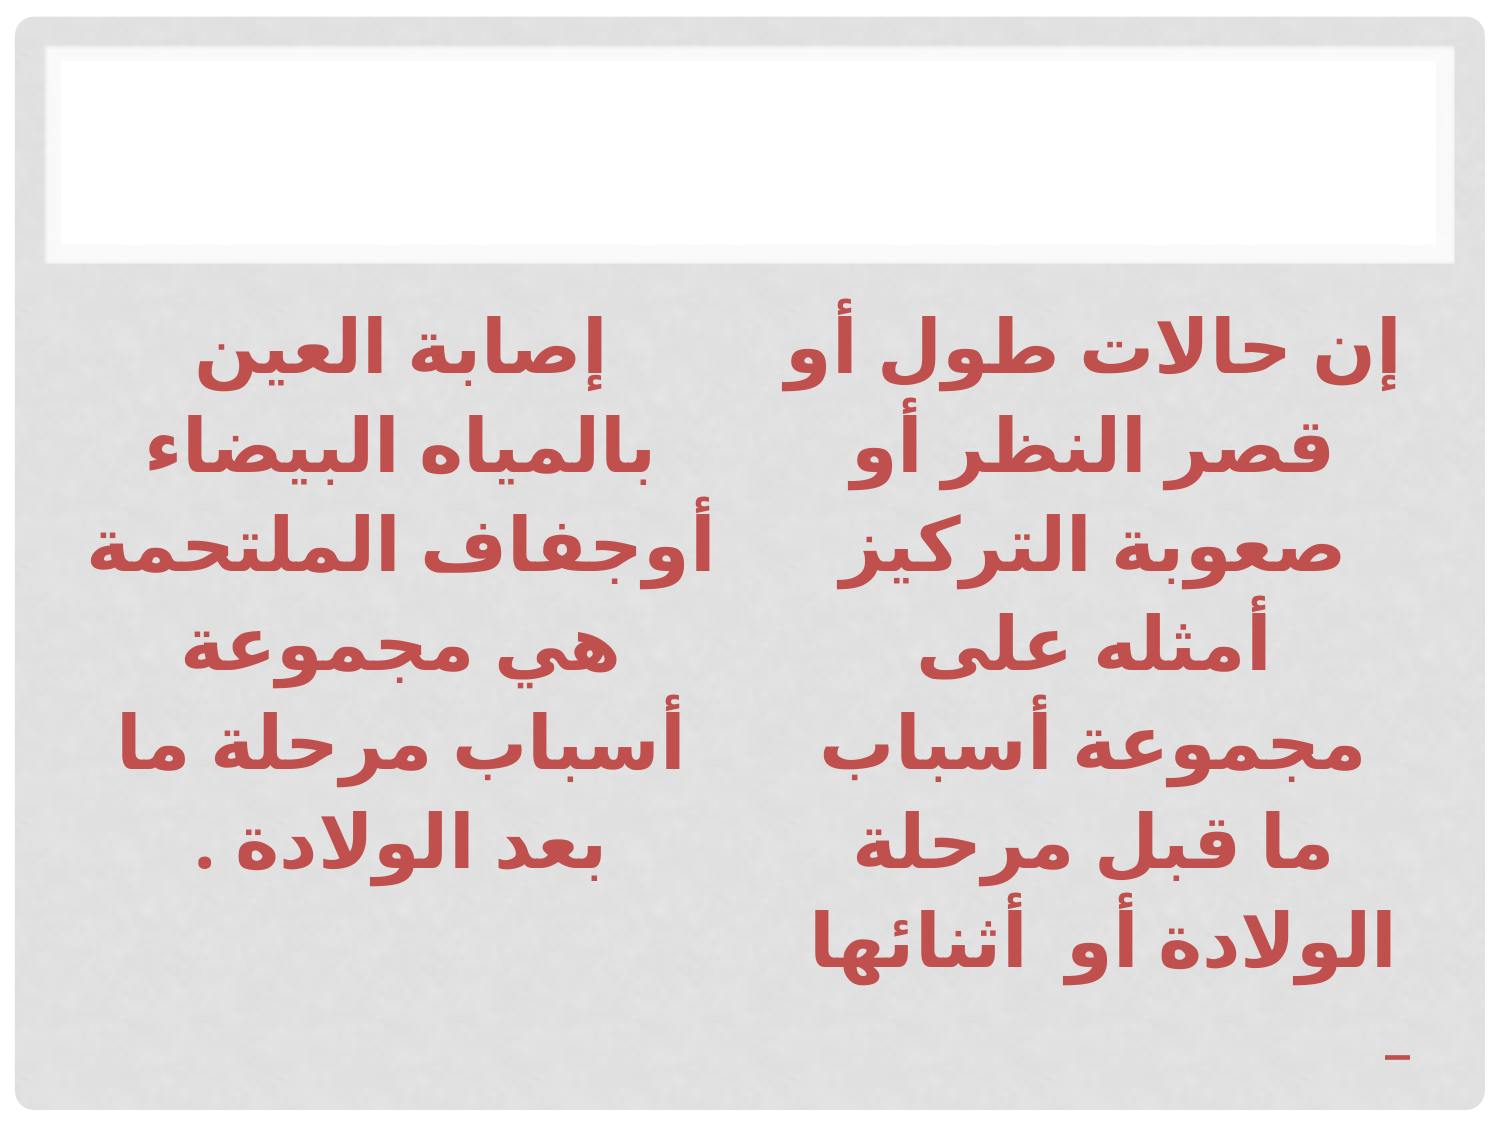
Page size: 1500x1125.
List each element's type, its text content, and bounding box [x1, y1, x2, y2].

list إصابة العين بالمياه البيضاء أوجفاف الملتحمة هي مجموعة أسباب مرحلة ما بعد الولادة . [69, 281, 733, 1005]
list إن حالات طول أو قصر النظر أو صعوبة التركيز أمثله على مجموعة أسباب ما قبل مرحلة الولادة أو أثنائها _ [762, 281, 1425, 1005]
